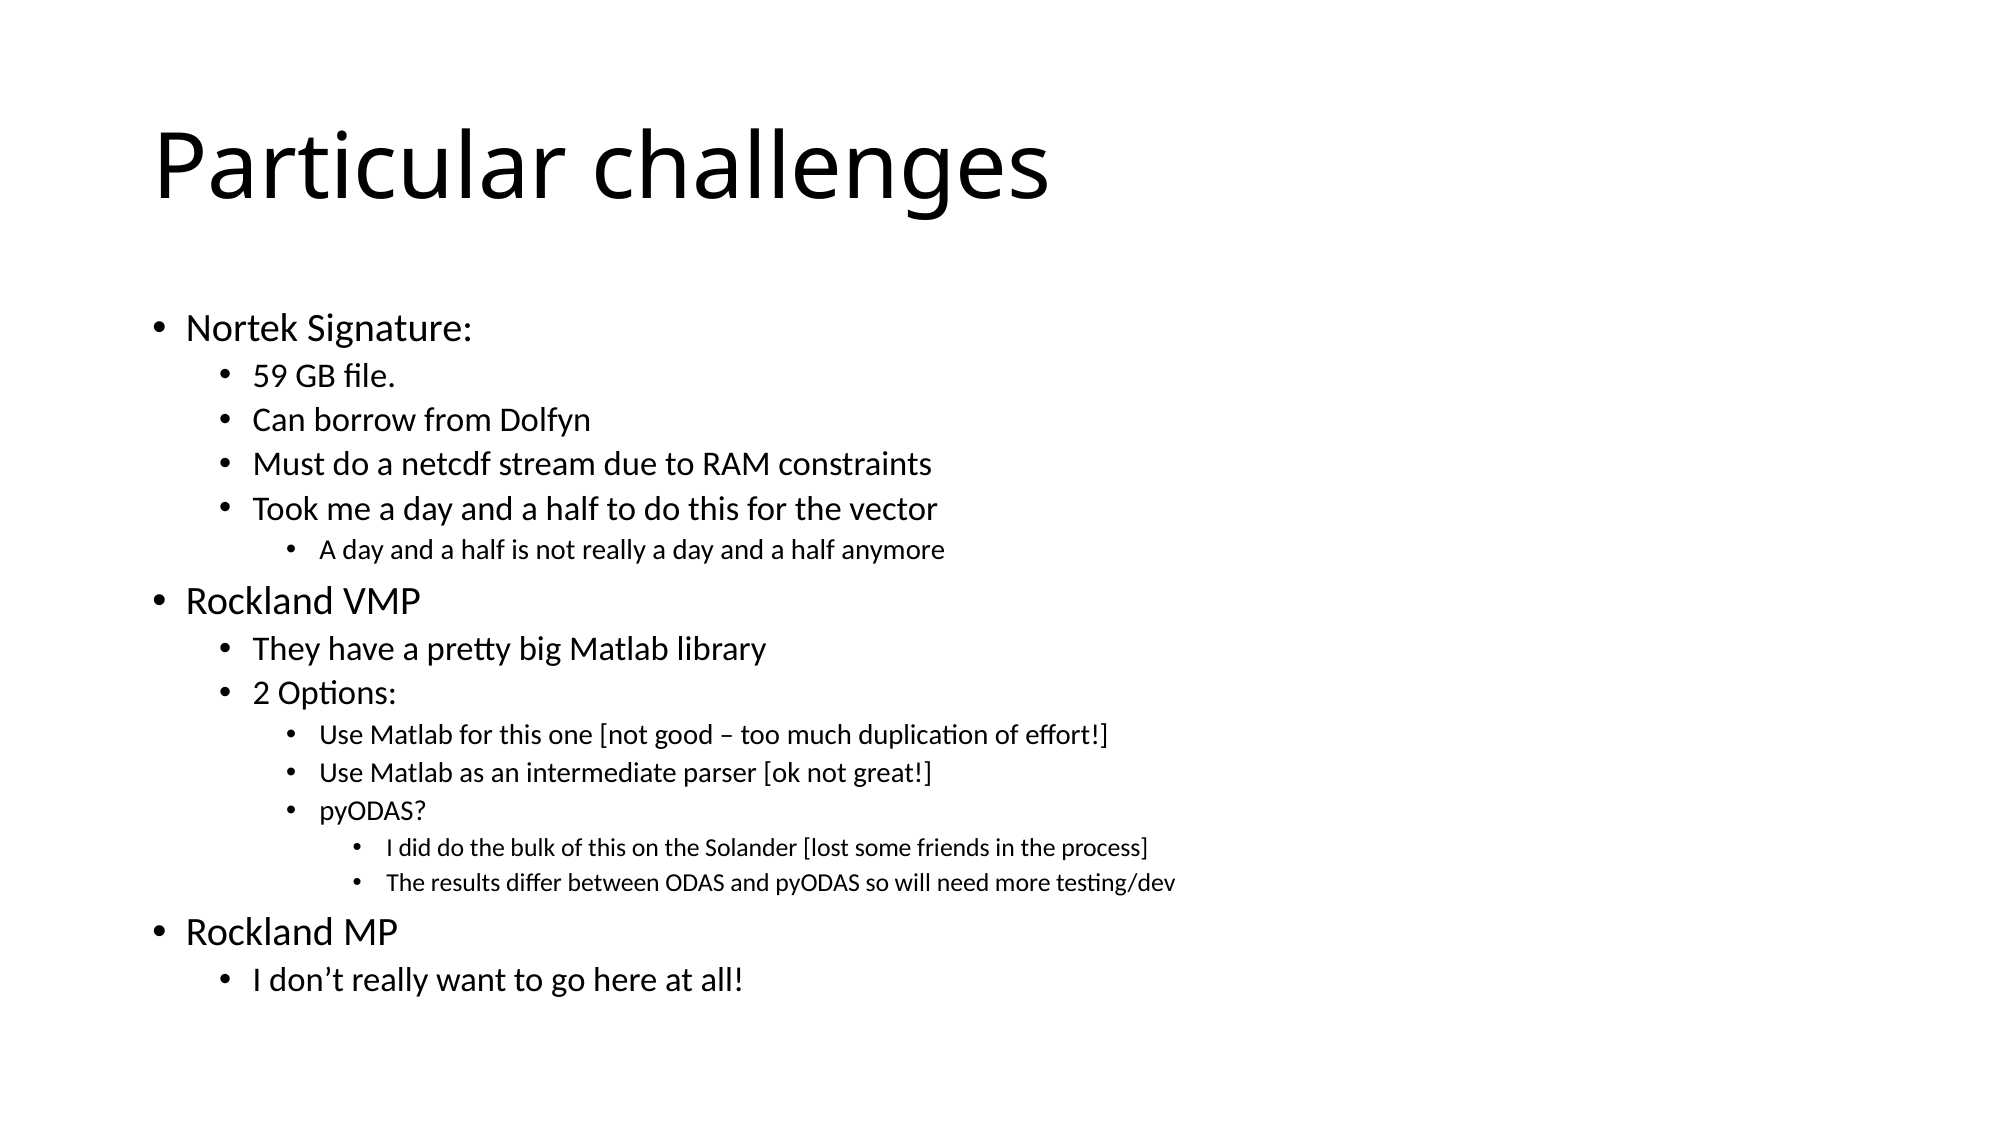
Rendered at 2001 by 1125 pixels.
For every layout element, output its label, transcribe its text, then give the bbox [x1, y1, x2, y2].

list Nortek Signature: 59 GB file. Can borrow from Dolfyn Must do a netcdf stream due to RAM constraints Took me a day and a half to do this for the vector A day and a half is not really a day and a half anymore Rockland VMP They have a pretty big Matlab library 2 Options: Use Matlab for this one [not good – too much duplication of effort!] Use Matlab as an intermediate parser [ok not great!] pyODAS? I did do the bulk of this on the Solander [lost some friends in the process] The results differ between ODAS and pyODAS so will need more testing/dev Rockland MP I don’t really want to go here at all! [137, 299, 1863, 1014]
title Particular challenges [137, 59, 1863, 278]
